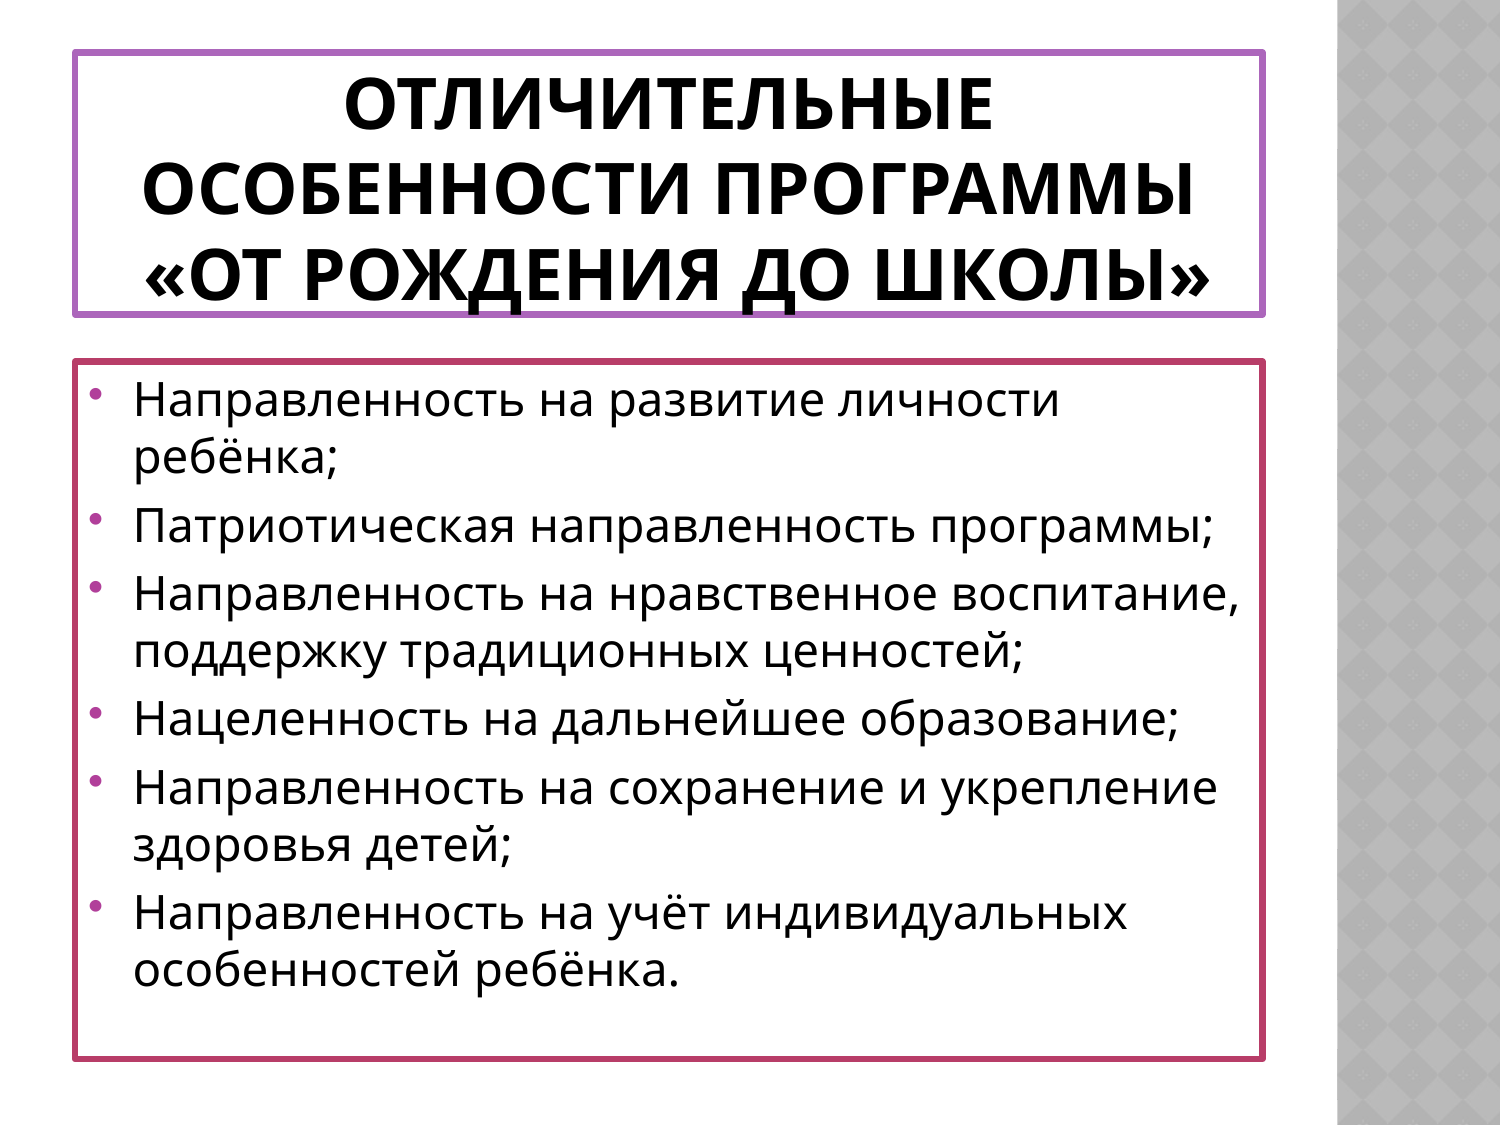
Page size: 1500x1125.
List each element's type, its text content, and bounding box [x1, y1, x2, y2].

title Отличительные особенности программы «от рождения до школы» [72, 49, 1266, 318]
list Направленность на развитие личности ребёнка; Патриотическая направленность программы; Направленность на нравственное воспитание, поддержку традиционных ценностей; Нацеленность на дальнейшее образование; Направленность на сохранение и укрепление здоровья детей; Направленность на учёт индивидуальных особенностей ребёнка. [72, 358, 1266, 1062]
